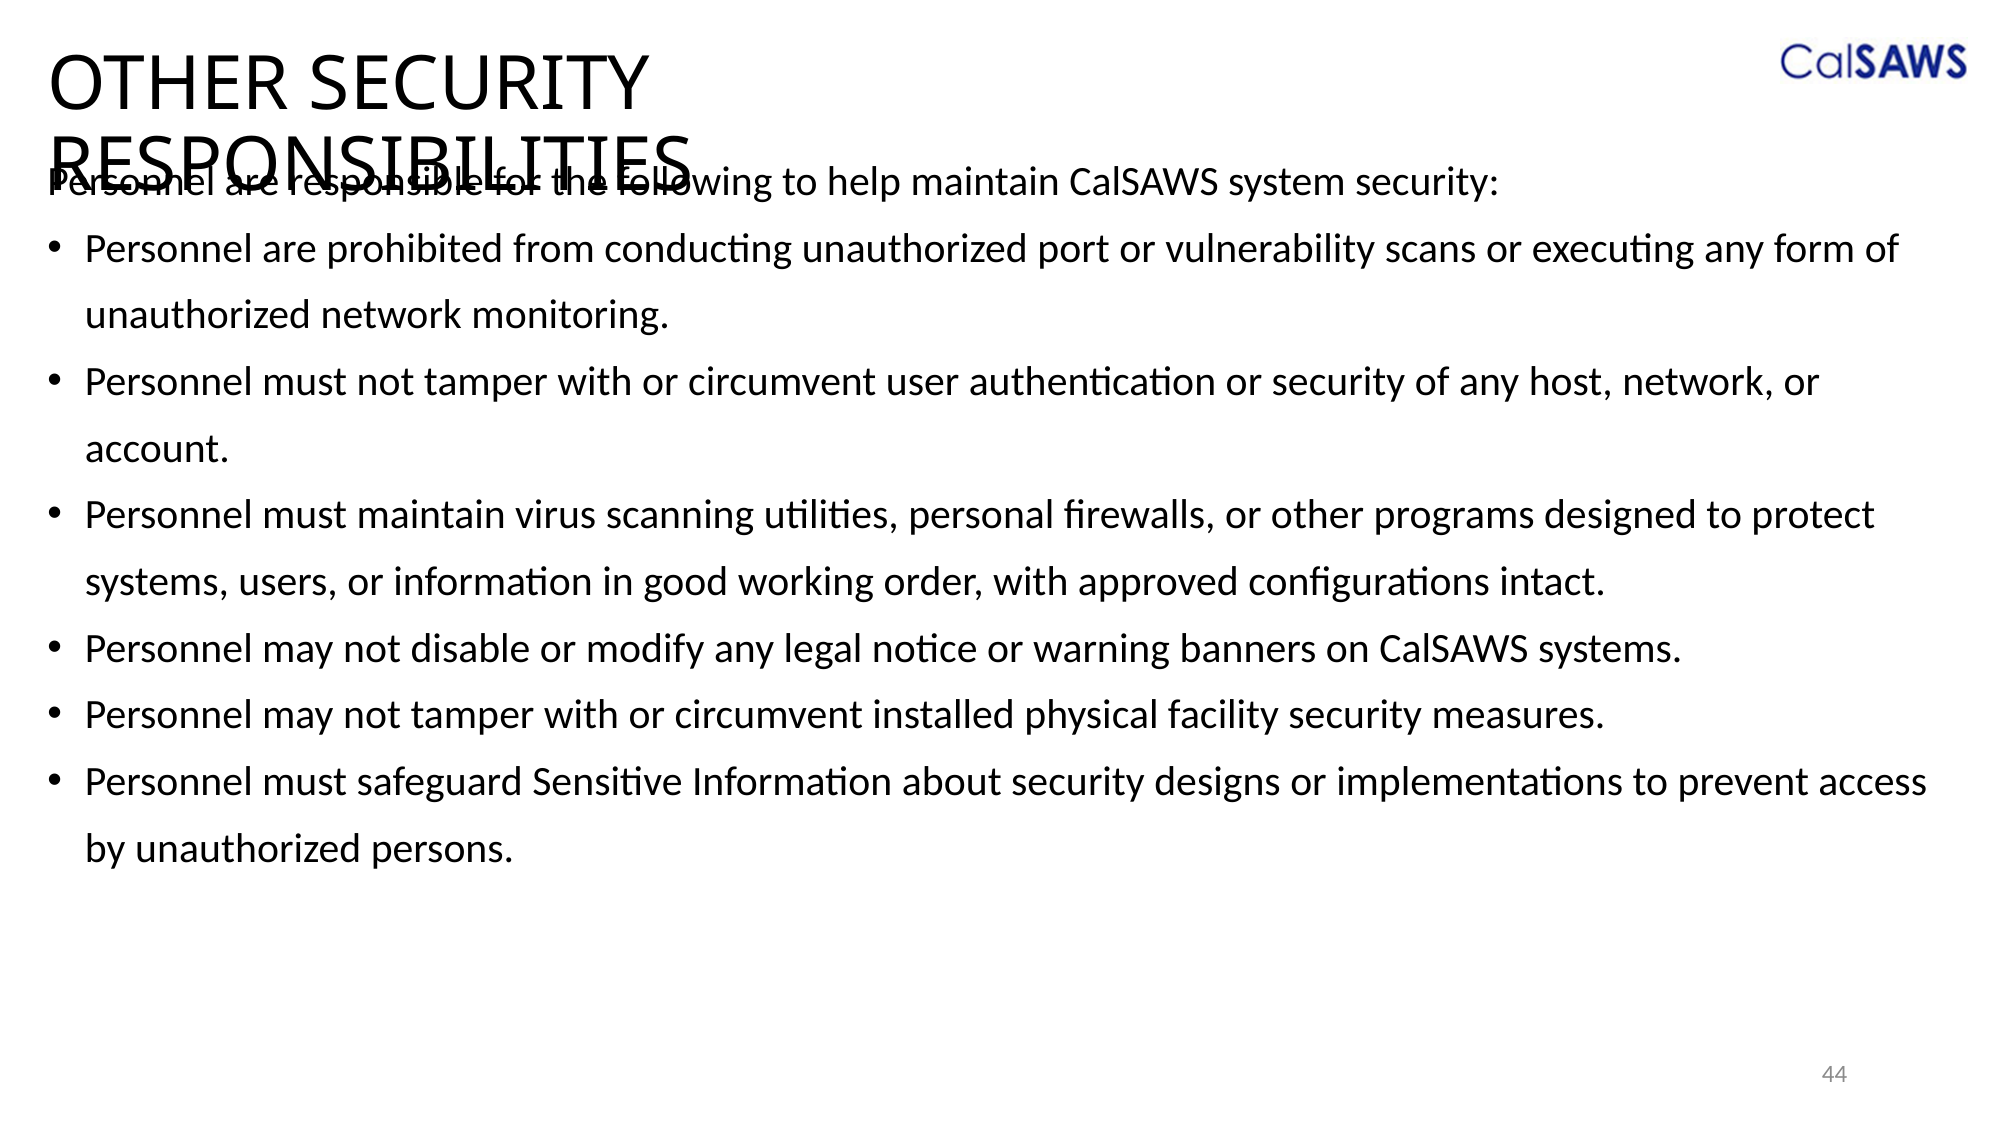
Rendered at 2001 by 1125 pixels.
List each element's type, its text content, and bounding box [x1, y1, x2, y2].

picture [1780, 37, 1968, 84]
text_box Personnel are responsible for the following to help maintain CalSAWS system security: Personnel are prohibited from conducting unauthorized port or vulnerability scans or executing any form of unauthorized network monitoring. Personnel must not tamper with or circumvent user authentication or security of any host, network, or account. Personnel must maintain virus scanning utilities, personal firewalls, or other programs designed to protect systems, users, or information in good working order, with approved configurations intact. Personnel may not disable or modify any legal notice or warning banners on CalSAWS systems. Personnel may not tamper with or circumvent installed physical facility security measures. Personnel must safeguard Sensitive Information about security designs or implementations to prevent access by unauthorized persons. [32, 129, 1959, 737]
text_box OTHER SECURITY RESPONSIBILITIES [32, 37, 1299, 129]
slide_number 44 [1412, 1042, 1863, 1103]
